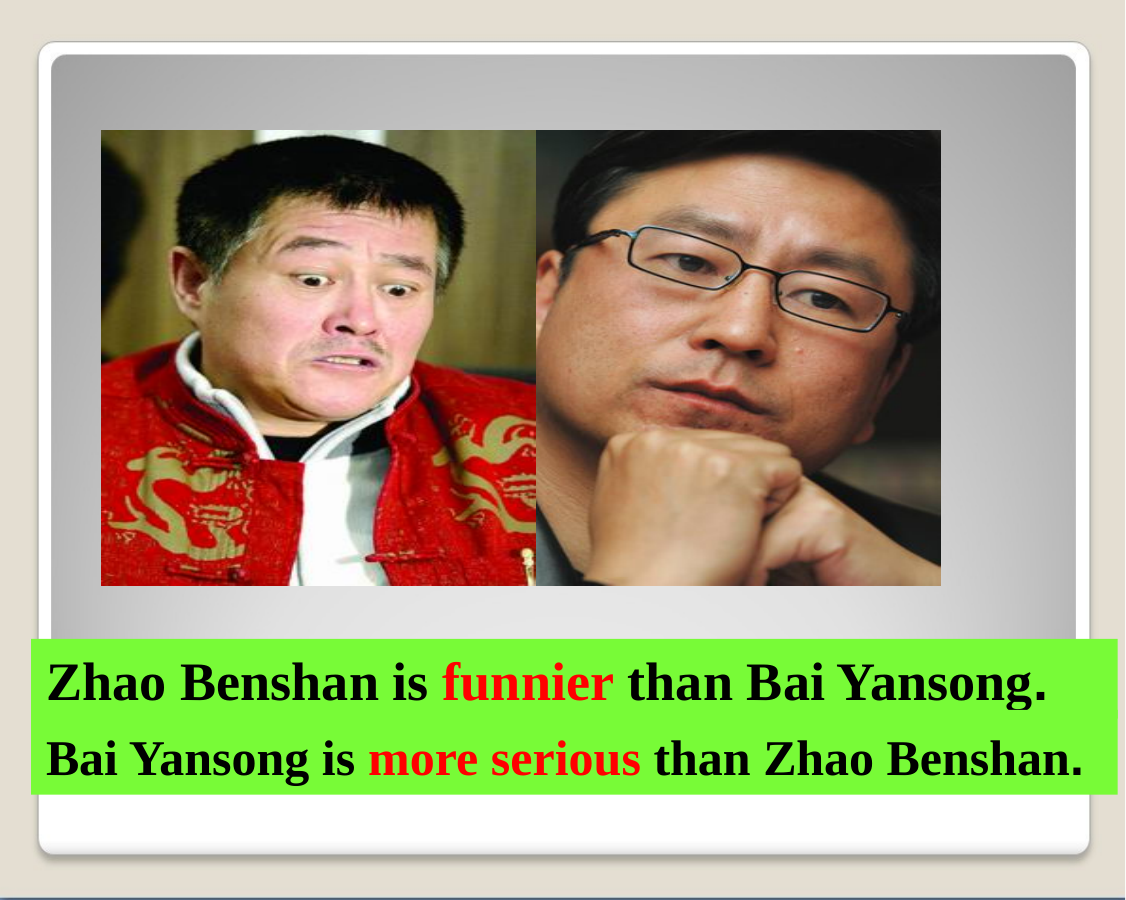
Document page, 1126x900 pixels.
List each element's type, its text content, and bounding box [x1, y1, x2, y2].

text_box Bai Yansong is more serious than Zhao Benshan. [31, 709, 1118, 795]
text_box Zhao Benshan is funnier than Bai Yansong. [31, 638, 1118, 709]
picture [0, 0, 1126, 900]
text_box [101, 130, 941, 586]
